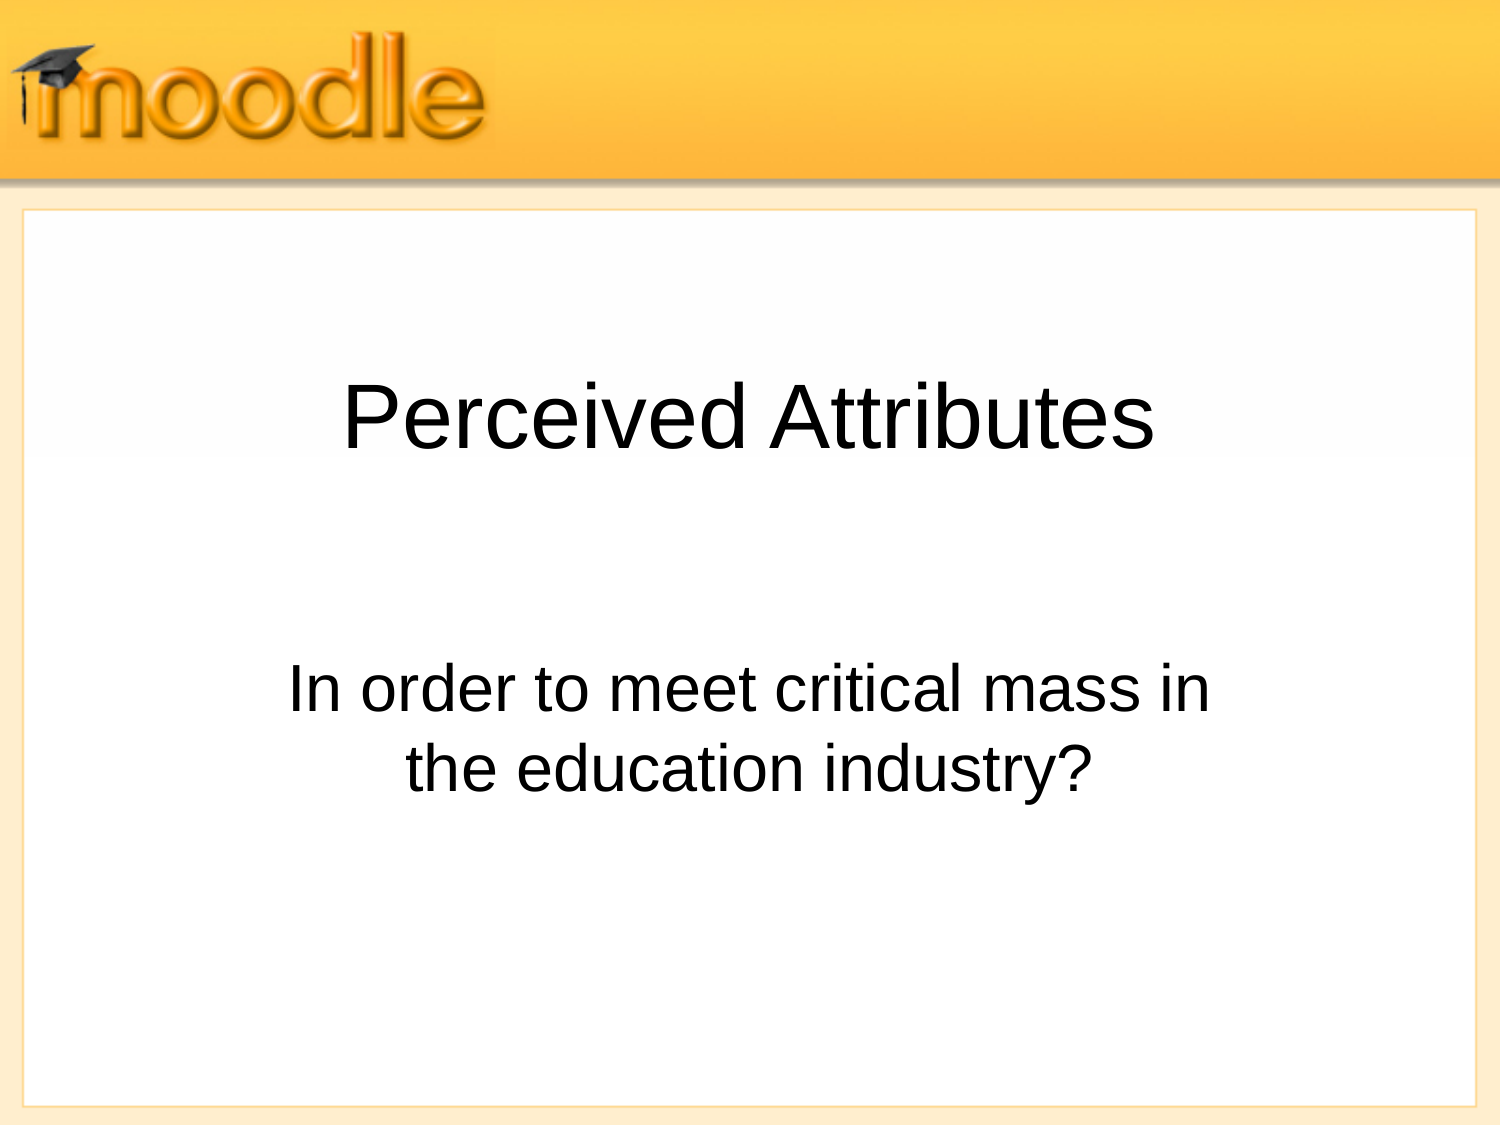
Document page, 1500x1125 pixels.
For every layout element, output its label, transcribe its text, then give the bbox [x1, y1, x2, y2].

title Perceived Attributes [112, 349, 1388, 591]
picture [0, 0, 1500, 1125]
subtitle In order to meet critical mass in the education industry? [225, 637, 1275, 925]
